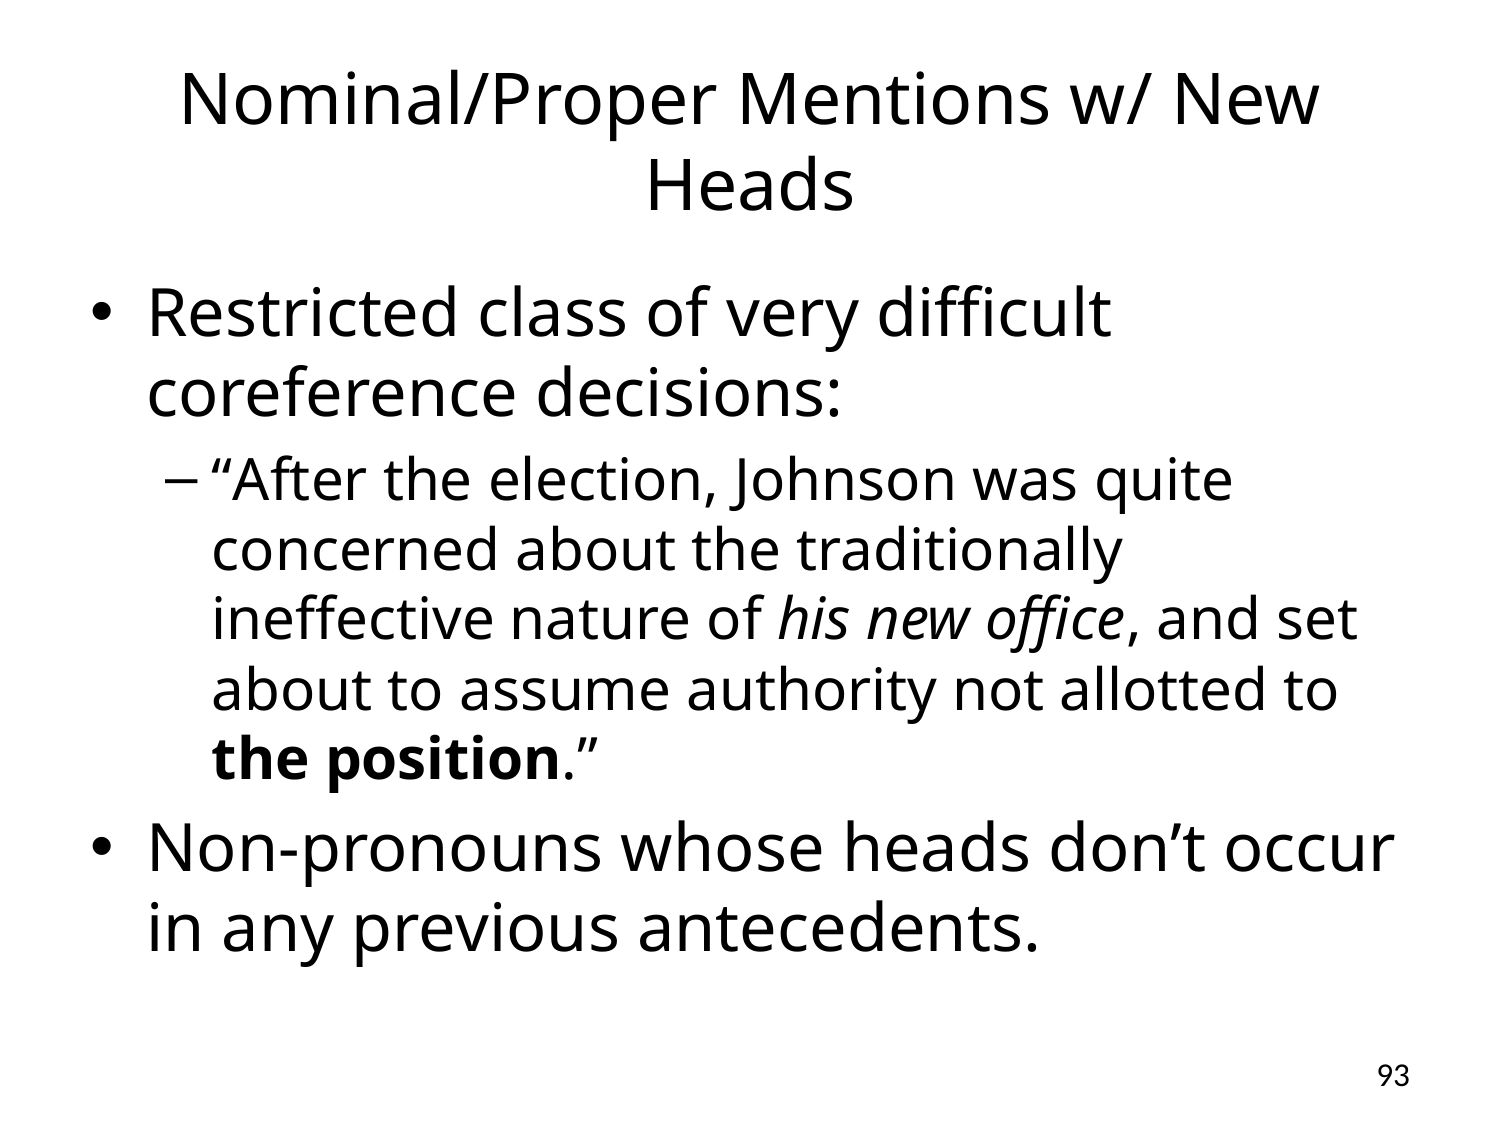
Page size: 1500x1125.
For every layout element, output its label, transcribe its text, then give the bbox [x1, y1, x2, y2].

title Nominal/Proper Mentions w/ New Heads [75, 45, 1425, 233]
list Restricted class of very difficult coreference decisions: “After the election, Johnson was quite concerned about the traditionally ineffective nature of his new office, and set about to assume authority not allotted to the position.” Non-pronouns whose heads don’t occur in any previous antecedents. [75, 262, 1425, 1005]
slide_number 93 [1074, 1042, 1425, 1103]
